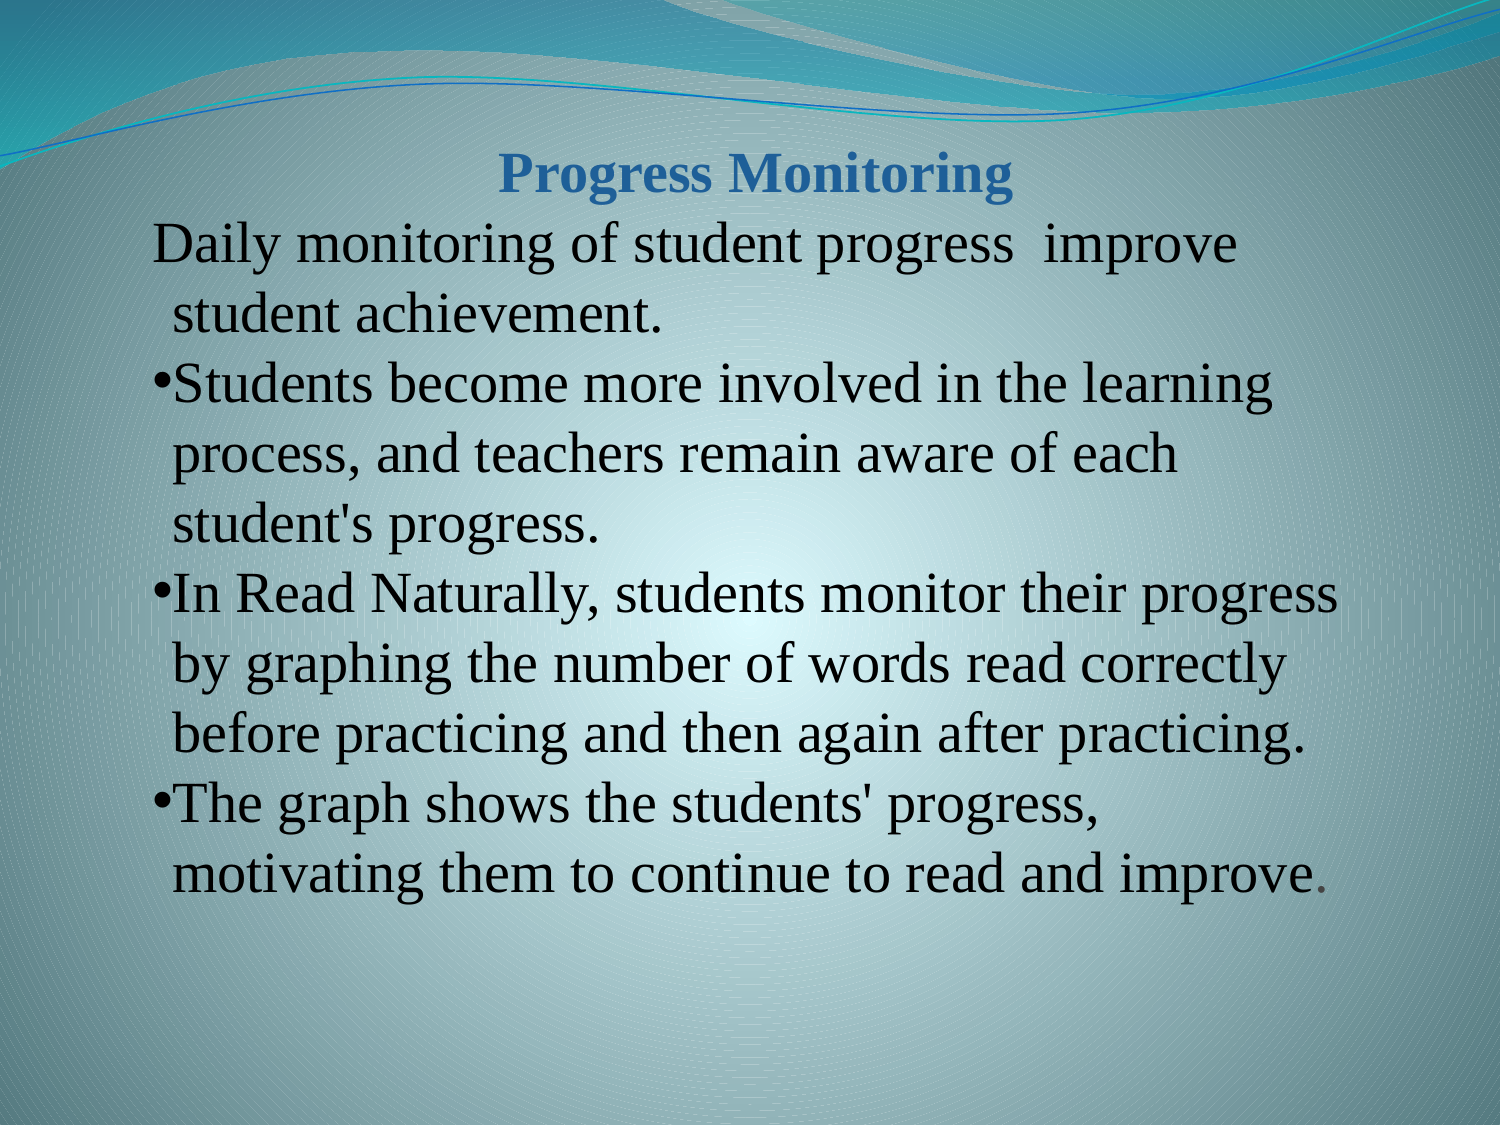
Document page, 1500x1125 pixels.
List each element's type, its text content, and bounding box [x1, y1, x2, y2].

text_box Progress Monitoring Daily monitoring of student progress improve student achievement. Students become more involved in the learning process, and teachers remain aware of each student's progress. In Read Naturally, students monitor their progress by graphing the number of words read correctly before practicing and then again after practicing. The graph shows the students' progress, motivating them to continue to read and improve. [137, 126, 1375, 912]
